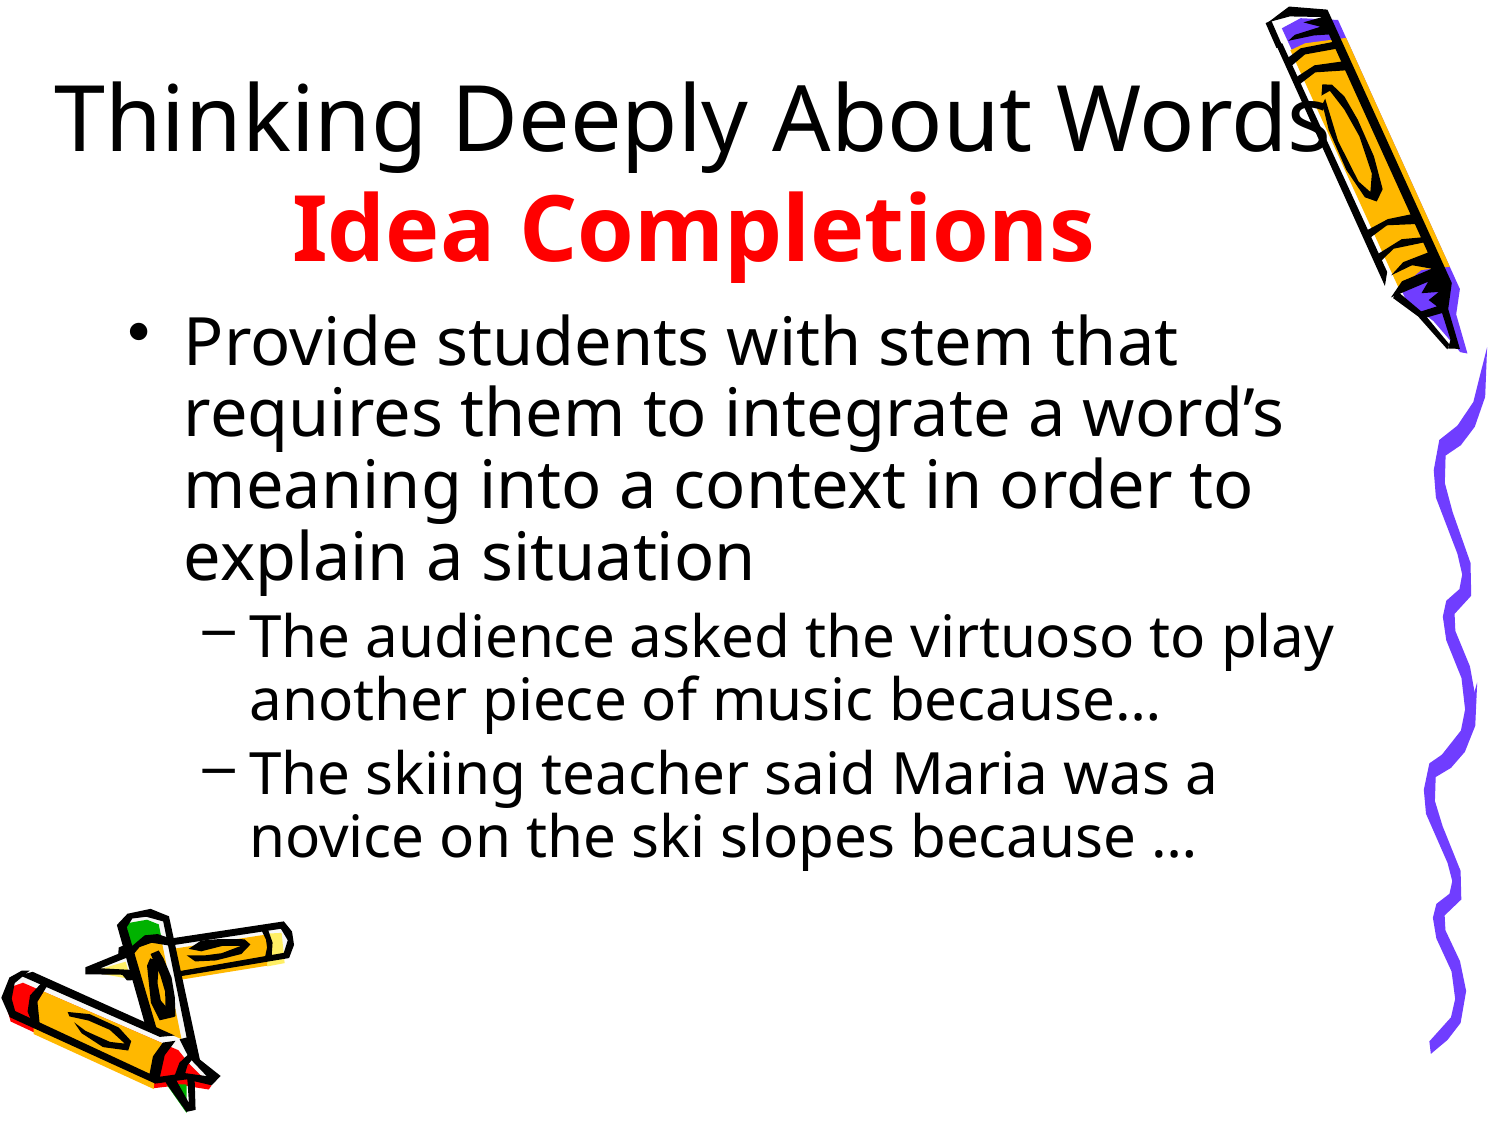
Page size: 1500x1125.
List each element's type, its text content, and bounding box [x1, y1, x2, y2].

title Thinking Deeply About Words Idea Completions [0, 24, 1388, 288]
list Provide students with stem that requires them to integrate a word’s meaning into a context in order to explain a situation The audience asked the virtuoso to play another piece of music because… The skiing teacher said Maria was a novice on the ski slopes because … [112, 299, 1376, 901]
